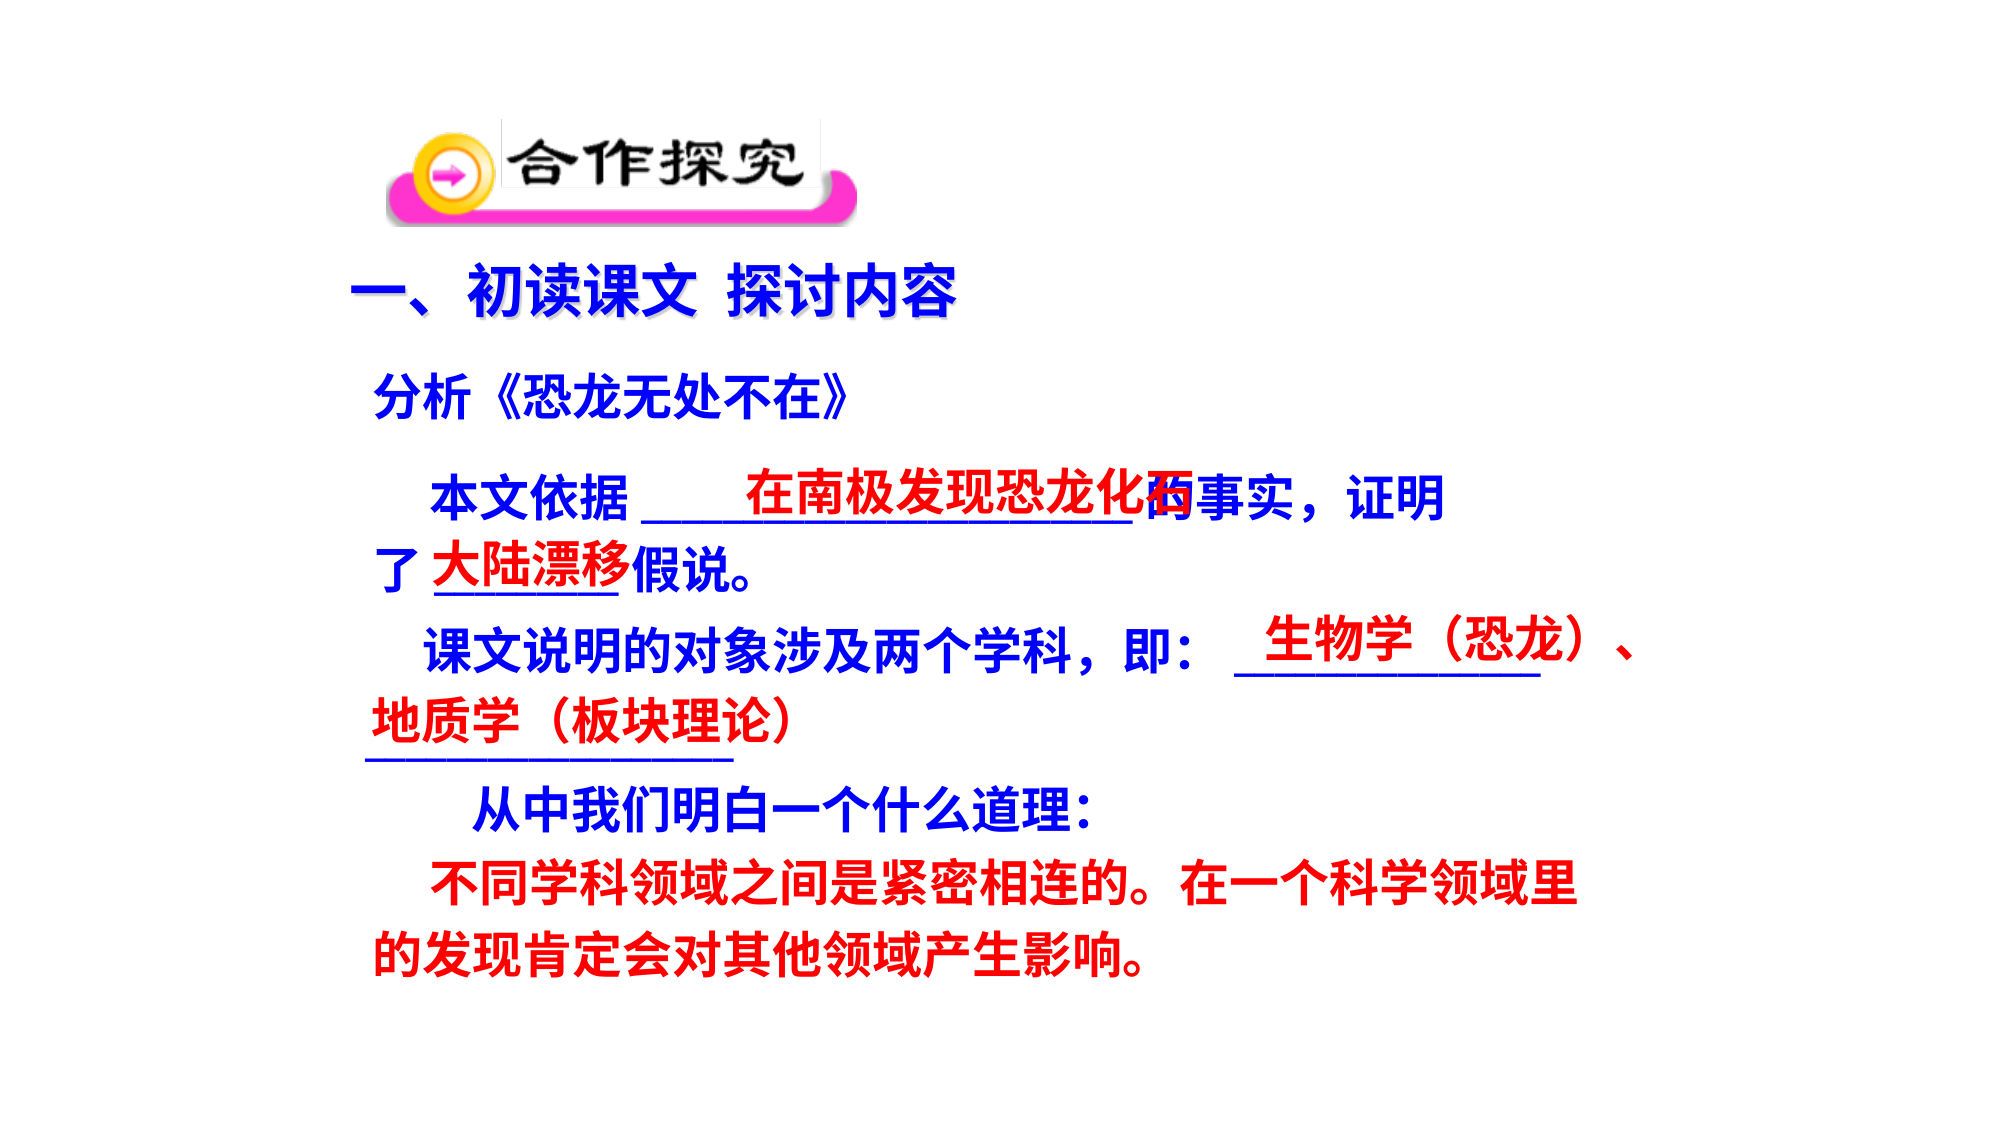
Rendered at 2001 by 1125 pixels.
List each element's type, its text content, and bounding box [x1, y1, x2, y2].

text_box 分析《恐龙无处不在》 [357, 328, 1508, 433]
text_box 从中我们明白一个什么道理： [457, 741, 1370, 831]
text_box 在南极发现恐龙化石 [730, 422, 1456, 528]
text_box 大陆漂移 [416, 495, 767, 588]
text_box 不同学科领域之间是紧密相连的。在一个科学领域里的发现肯定会对其他领域产生影响。 [357, 831, 1630, 991]
text_box 一、初读课文 探讨内容 [334, 246, 1078, 332]
text_box 生物学（恐龙）、 [1249, 570, 1723, 676]
text_box 本文依据________________________的事实，证明 了_________假说。 [357, 447, 730, 588]
picture [386, 119, 857, 227]
text_box 本文依据________________________的事实，证明 了_________假说。 [767, 447, 1700, 588]
text_box 课文说明的对象涉及两个学科，即：_______________ __________________ [350, 588, 1716, 772]
text_box 地质学（板块理论） [357, 652, 1070, 757]
